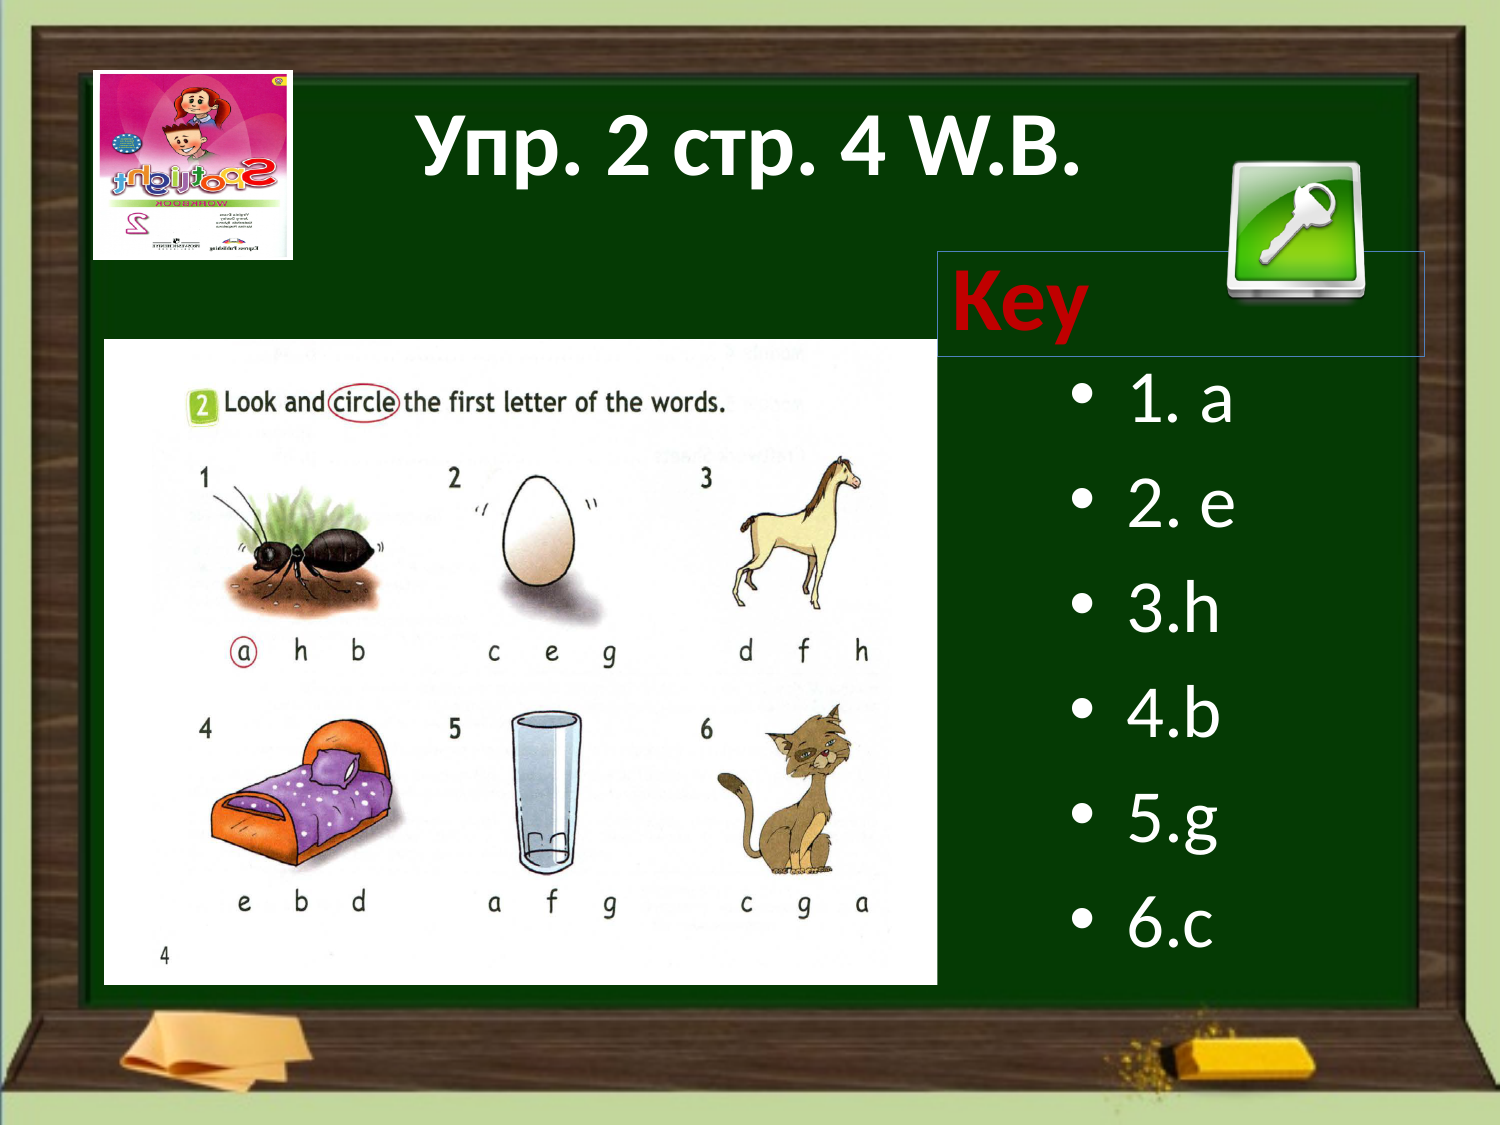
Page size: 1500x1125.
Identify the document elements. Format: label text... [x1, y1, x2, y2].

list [0, 339, 938, 985]
list 1. a 2. e 3.h 4.b 5.g 6.c [1054, 339, 1500, 1000]
list Key [937, 251, 1425, 357]
picture [0, 0, 1500, 339]
title Упр. 2 стр. 4 W.B. [75, 45, 1425, 233]
picture [0, 357, 1500, 1125]
